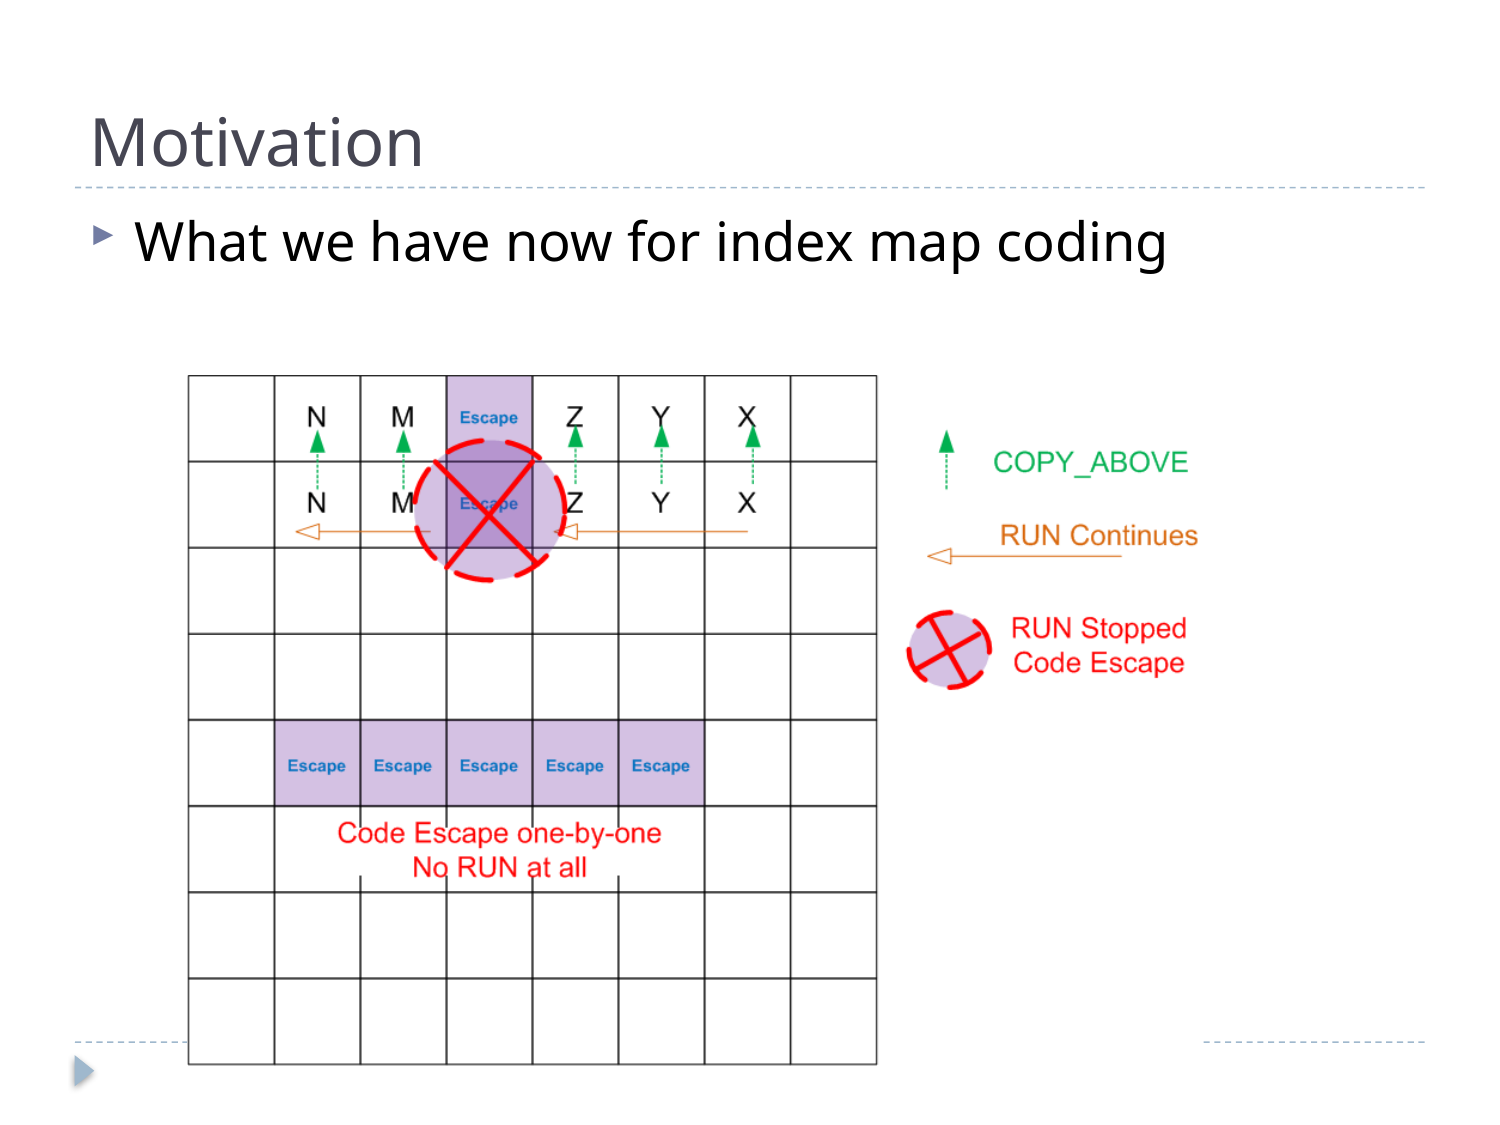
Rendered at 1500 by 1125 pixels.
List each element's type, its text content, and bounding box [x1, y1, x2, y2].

title Motivation [75, 24, 1425, 188]
list What we have now for index map coding [75, 200, 1425, 1010]
picture [187, 374, 1201, 1067]
